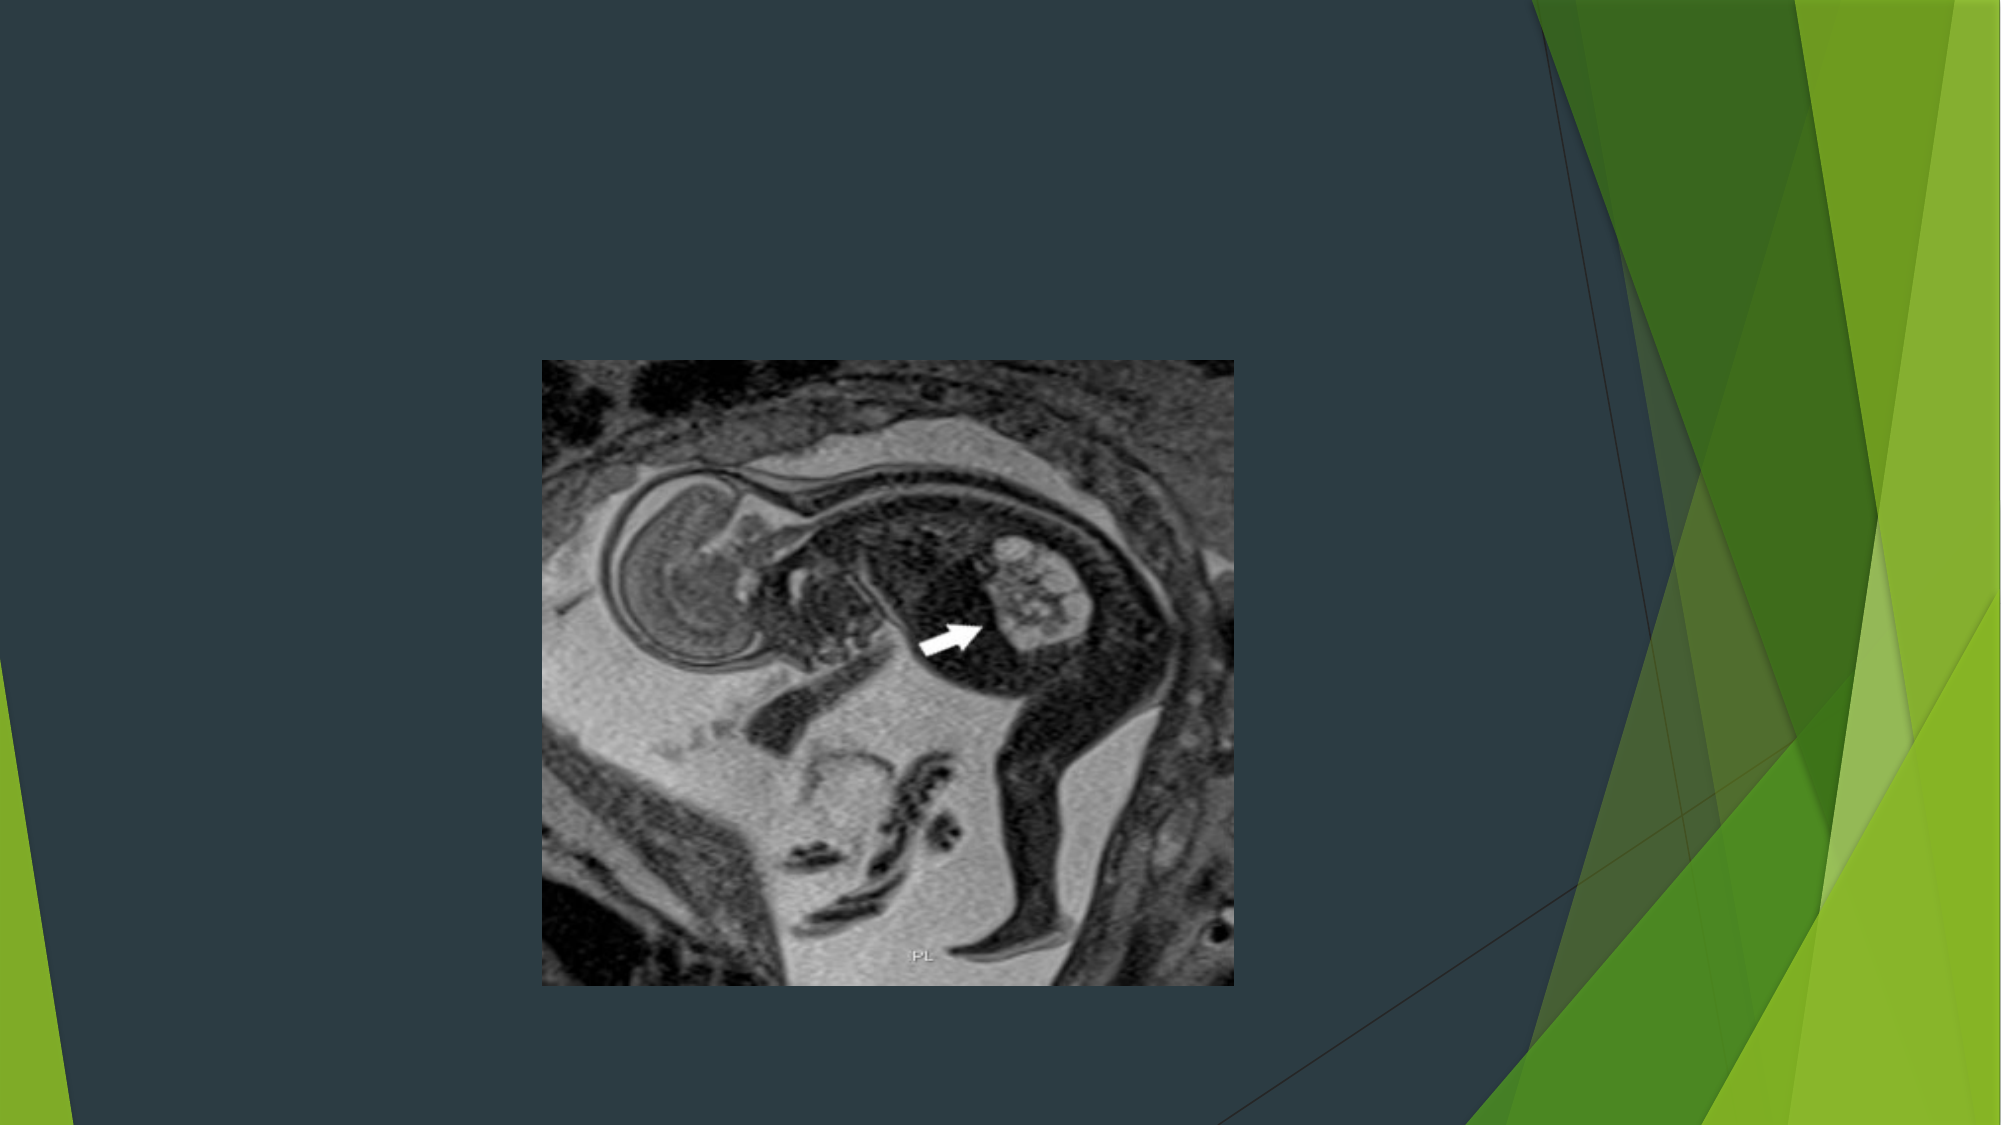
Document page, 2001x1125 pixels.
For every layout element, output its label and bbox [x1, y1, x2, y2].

list [542, 359, 1235, 986]
